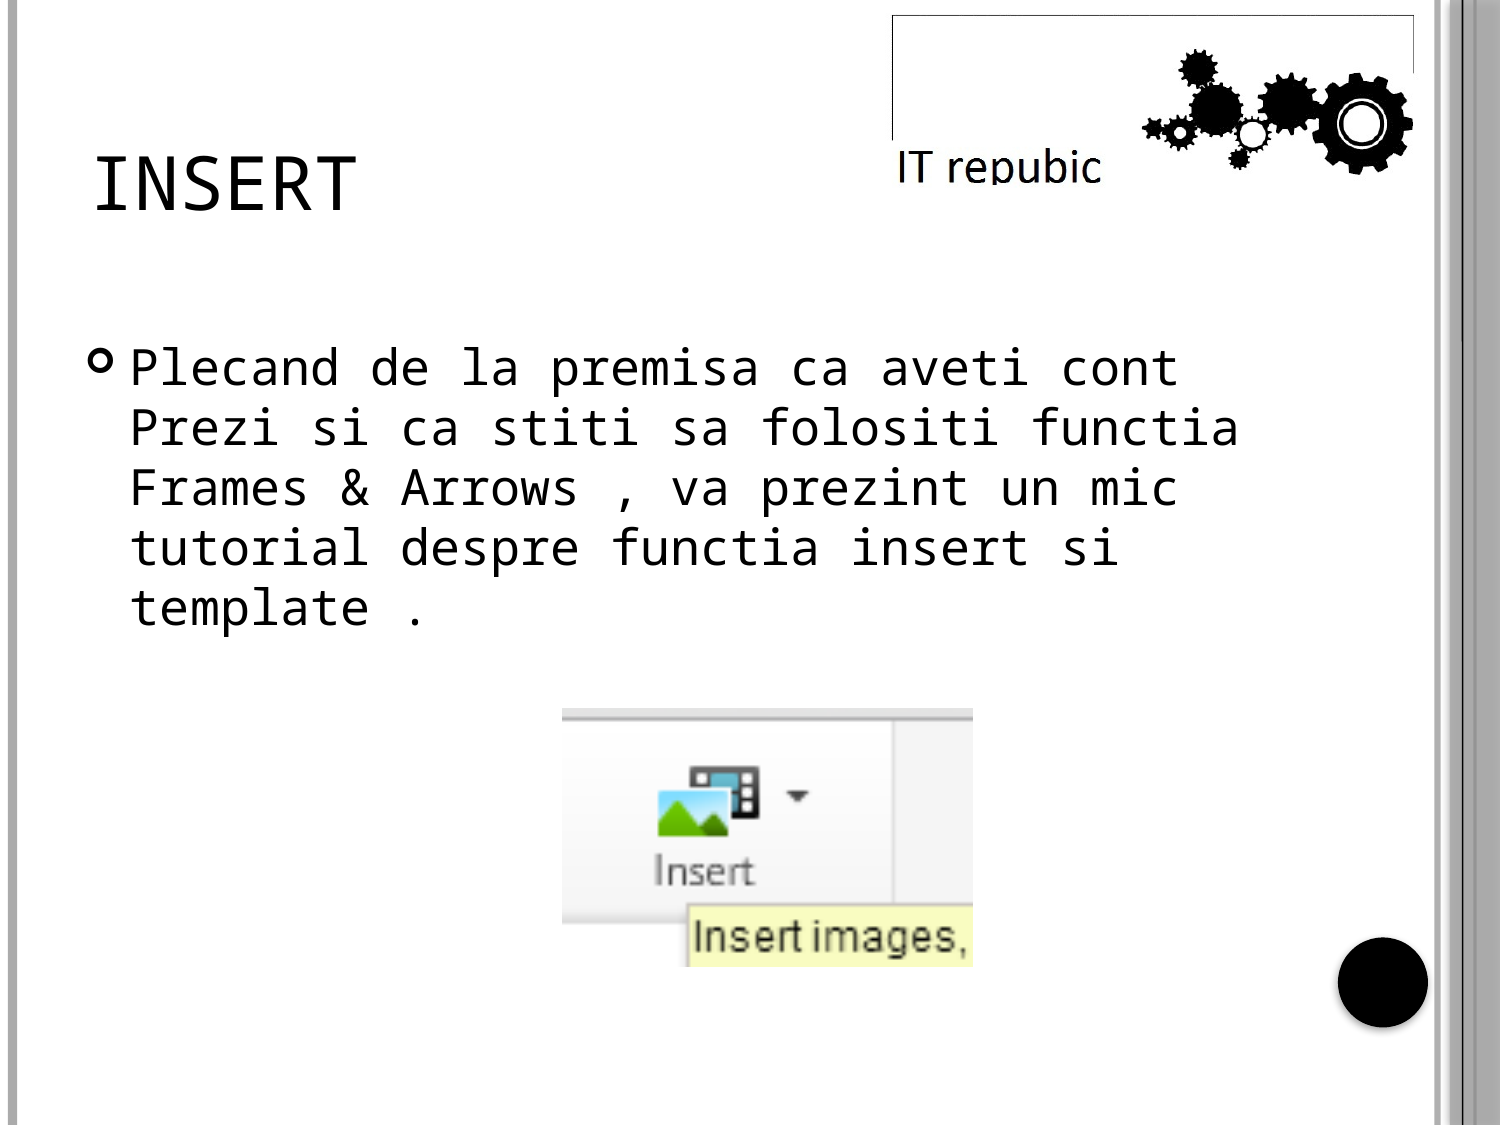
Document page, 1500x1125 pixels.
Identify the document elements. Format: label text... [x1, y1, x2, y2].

picture [561, 708, 974, 967]
picture [878, 0, 1429, 193]
title Insert [75, 45, 1300, 233]
list Plecand de la premisa ca aveti cont Prezi si ca stiti sa folositi functia Frames & Arrows , va prezint un mic tutorial despre functia insert si template . [70, 328, 1285, 570]
